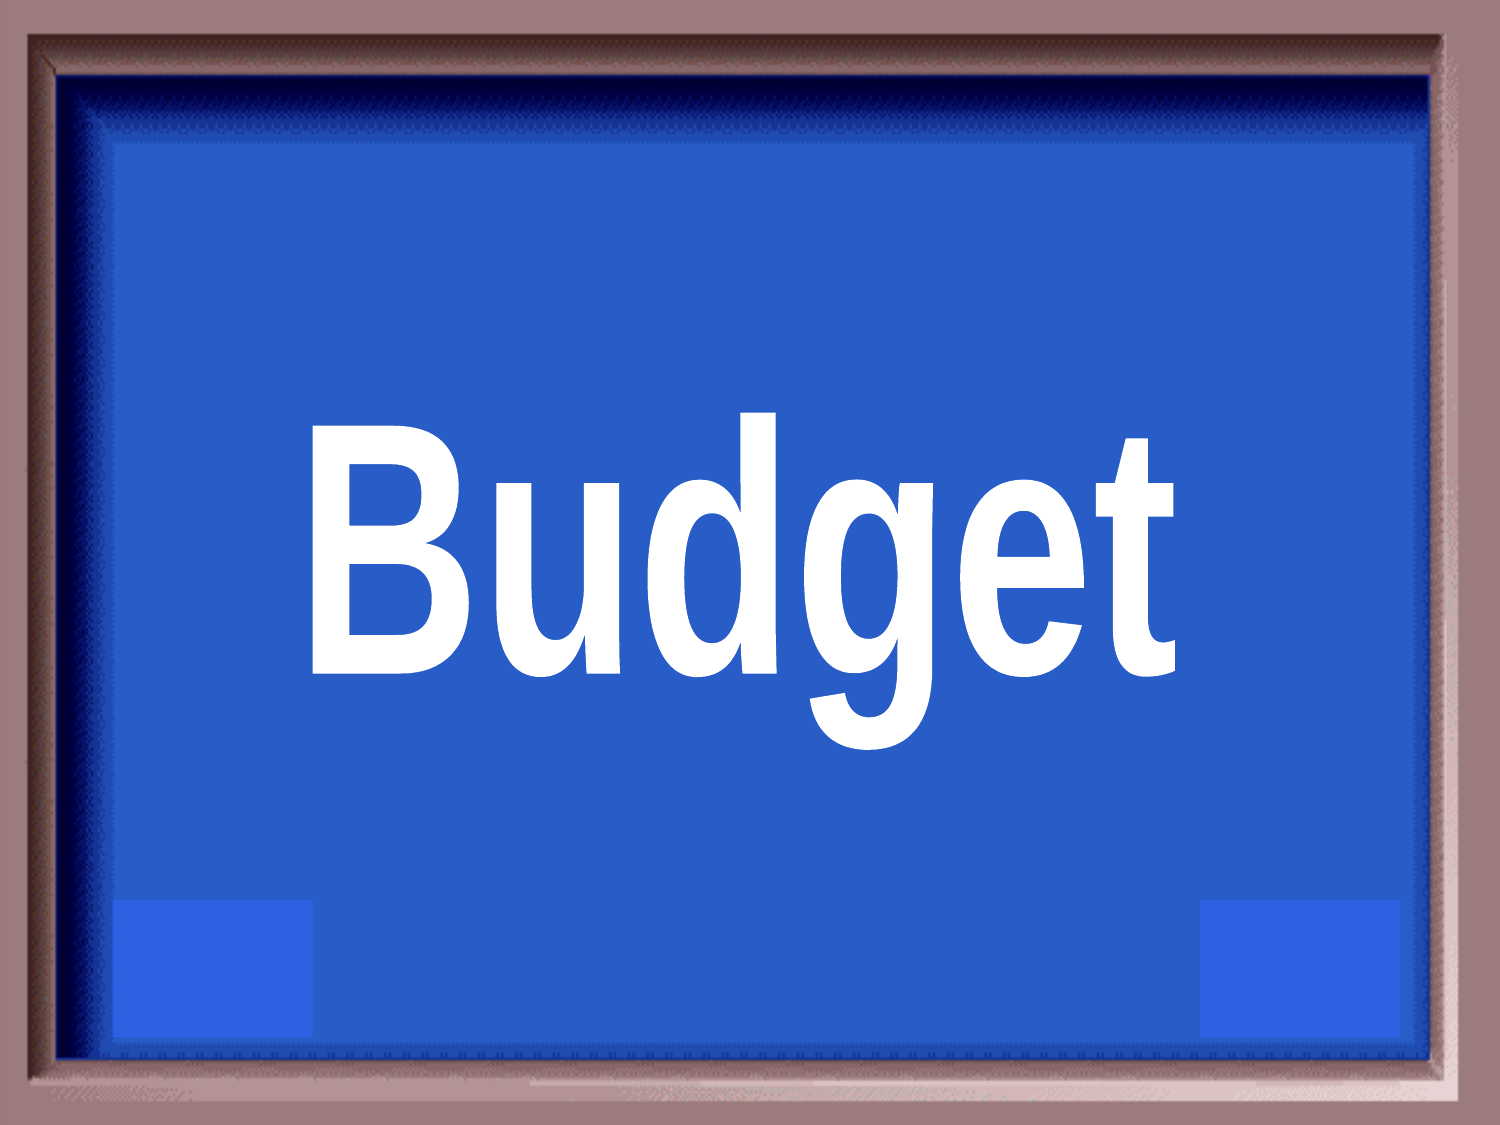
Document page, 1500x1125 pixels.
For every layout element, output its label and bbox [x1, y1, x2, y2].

text_box [1200, 899, 1401, 1038]
text_box [112, 899, 313, 1038]
picture [0, 0, 1500, 1125]
